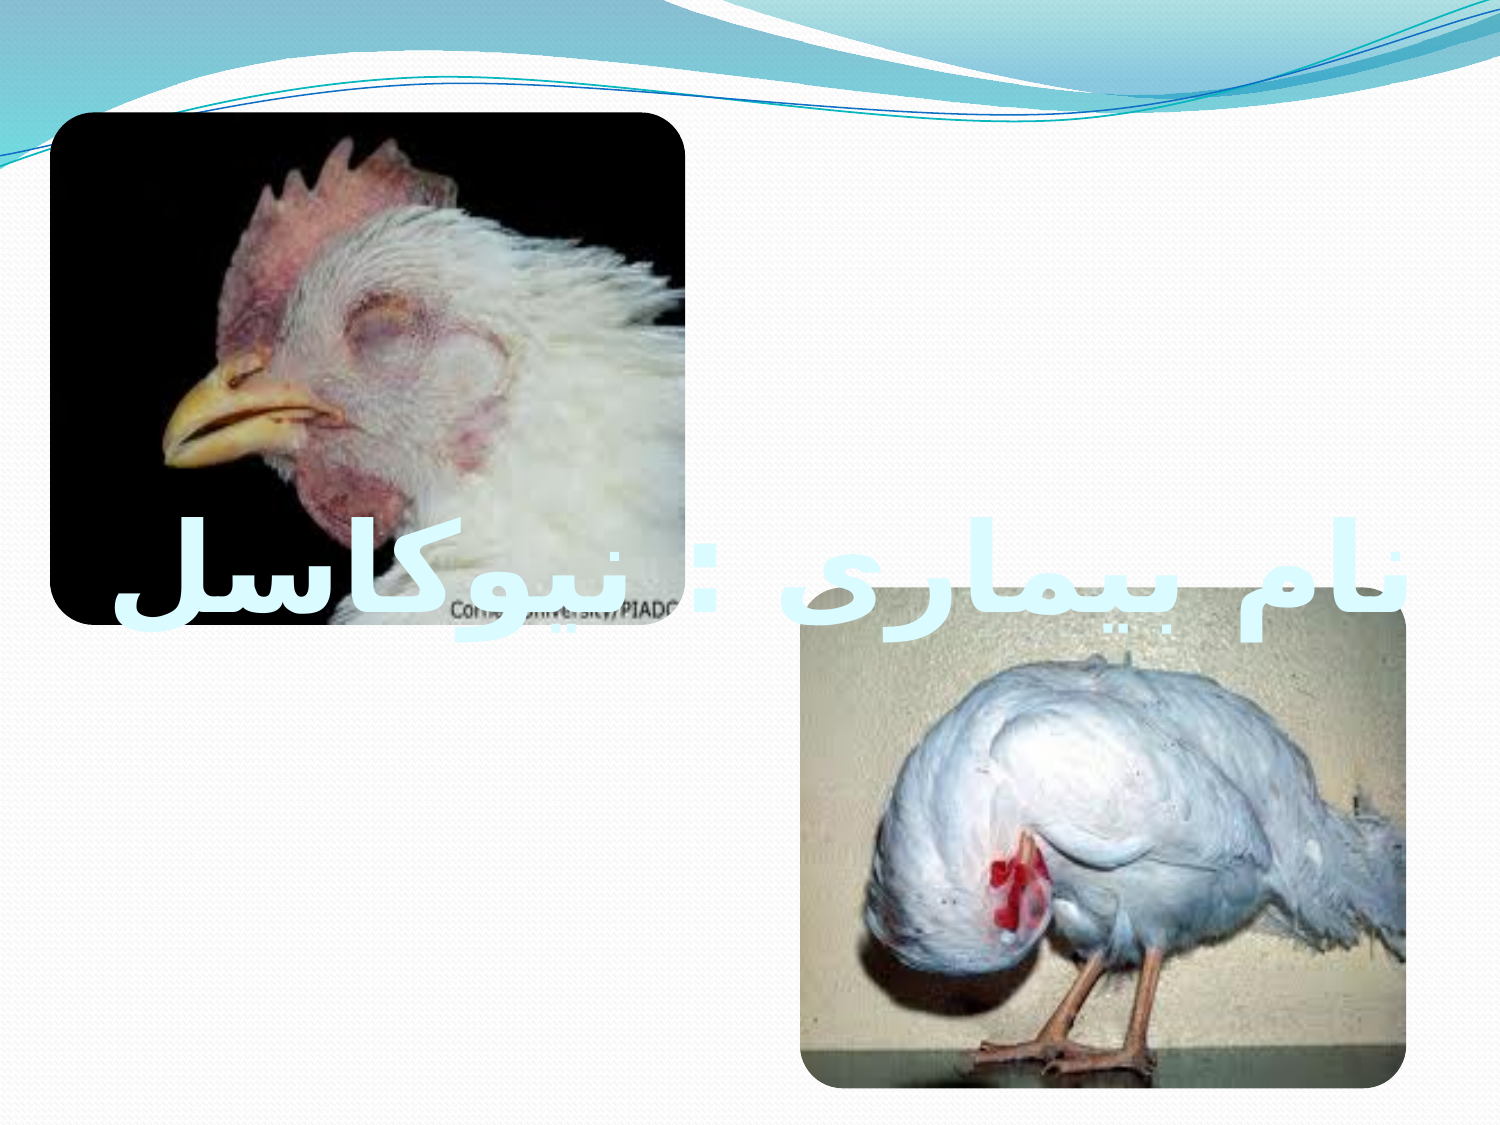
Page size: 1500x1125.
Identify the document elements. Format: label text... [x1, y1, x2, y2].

text_box نام بیماری : نیوكاسل [680, 450, 1438, 638]
picture [49, 112, 686, 626]
picture [799, 587, 1407, 1089]
